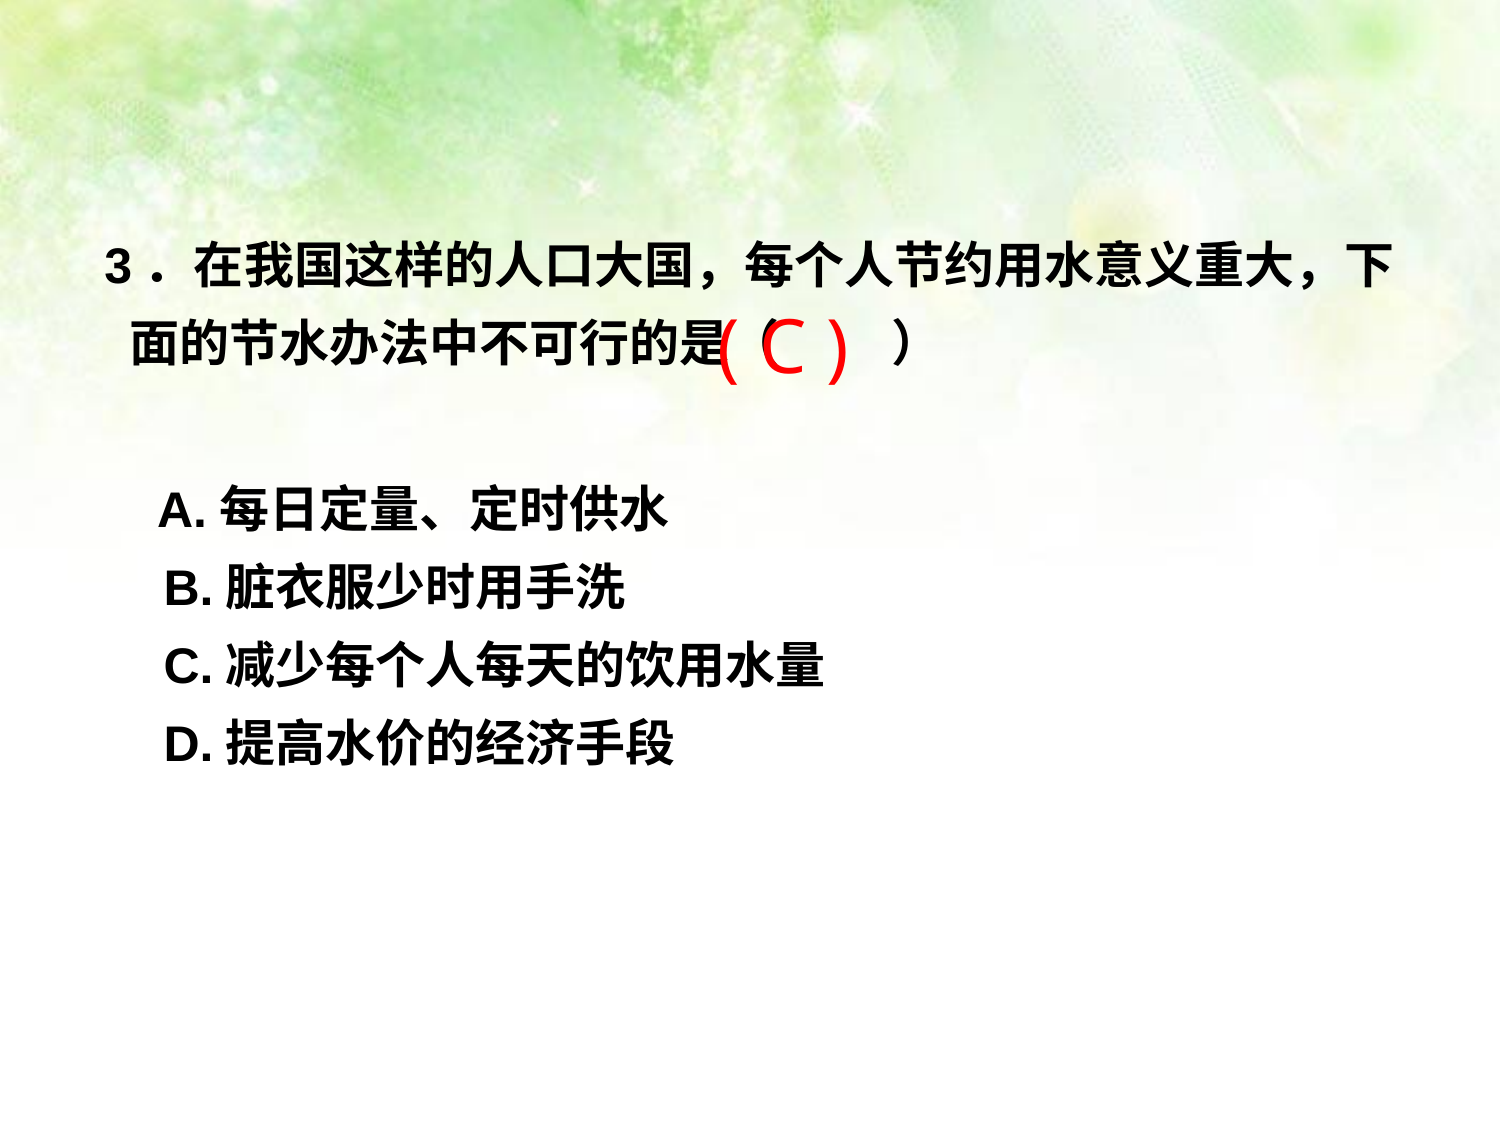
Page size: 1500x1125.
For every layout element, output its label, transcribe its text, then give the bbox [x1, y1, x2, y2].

picture [0, 0, 1500, 1125]
list 3．在我国这样的人口大国，每个人节约用水意义重大，下面的节水办法中不可行的是（ ） A.每日定量、定时供水 B.脏衣服少时用手洗 C.减少每个人每天的饮用水量 D.提高水价的经济手段 [57, 208, 1459, 917]
text_box ( C ) [702, 290, 928, 396]
